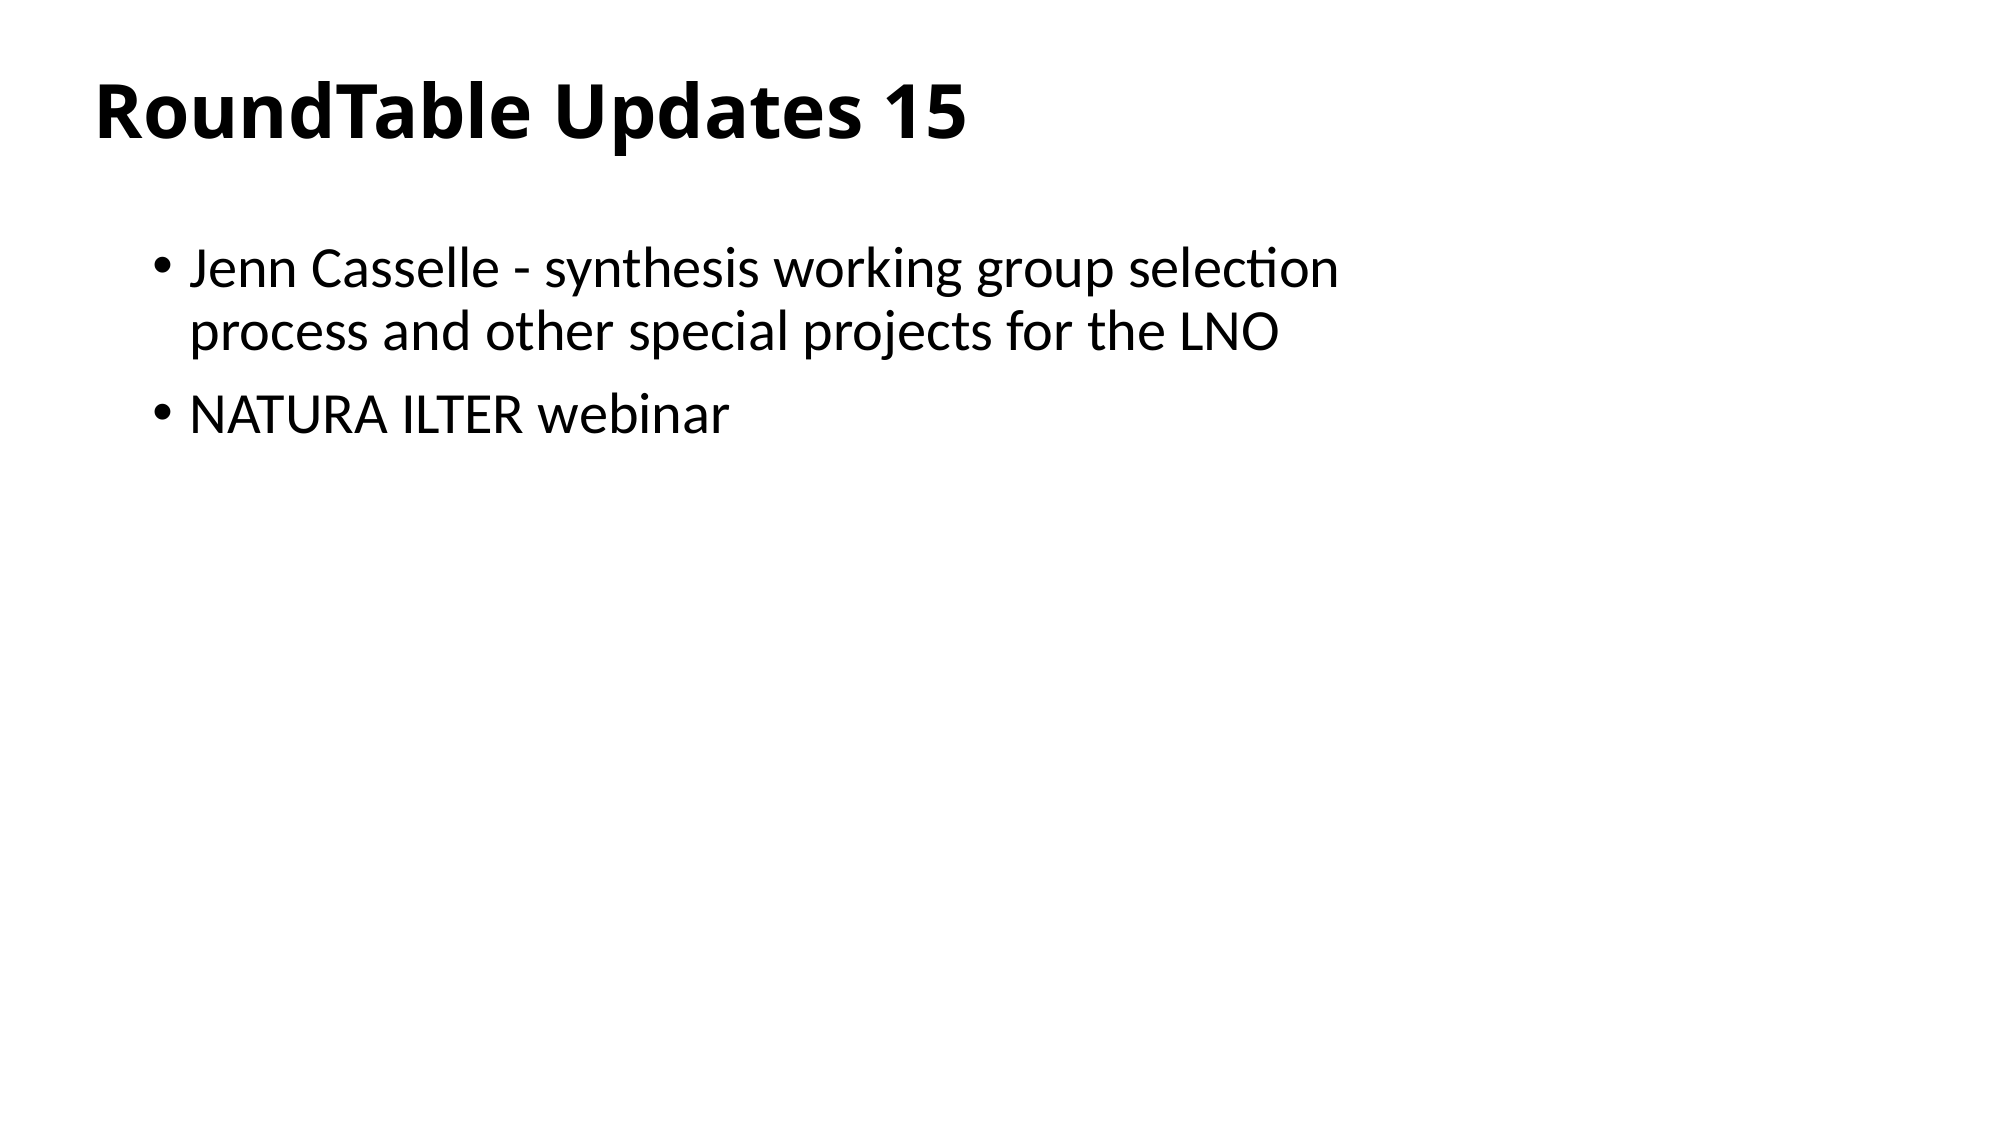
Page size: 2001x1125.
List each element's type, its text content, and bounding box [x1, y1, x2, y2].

title RoundTable Updates 15 [78, 41, 1879, 188]
list Jenn Casselle - synthesis working group selection process and other special projects for the LNO NATURA ILTER webinar [137, 229, 1498, 987]
